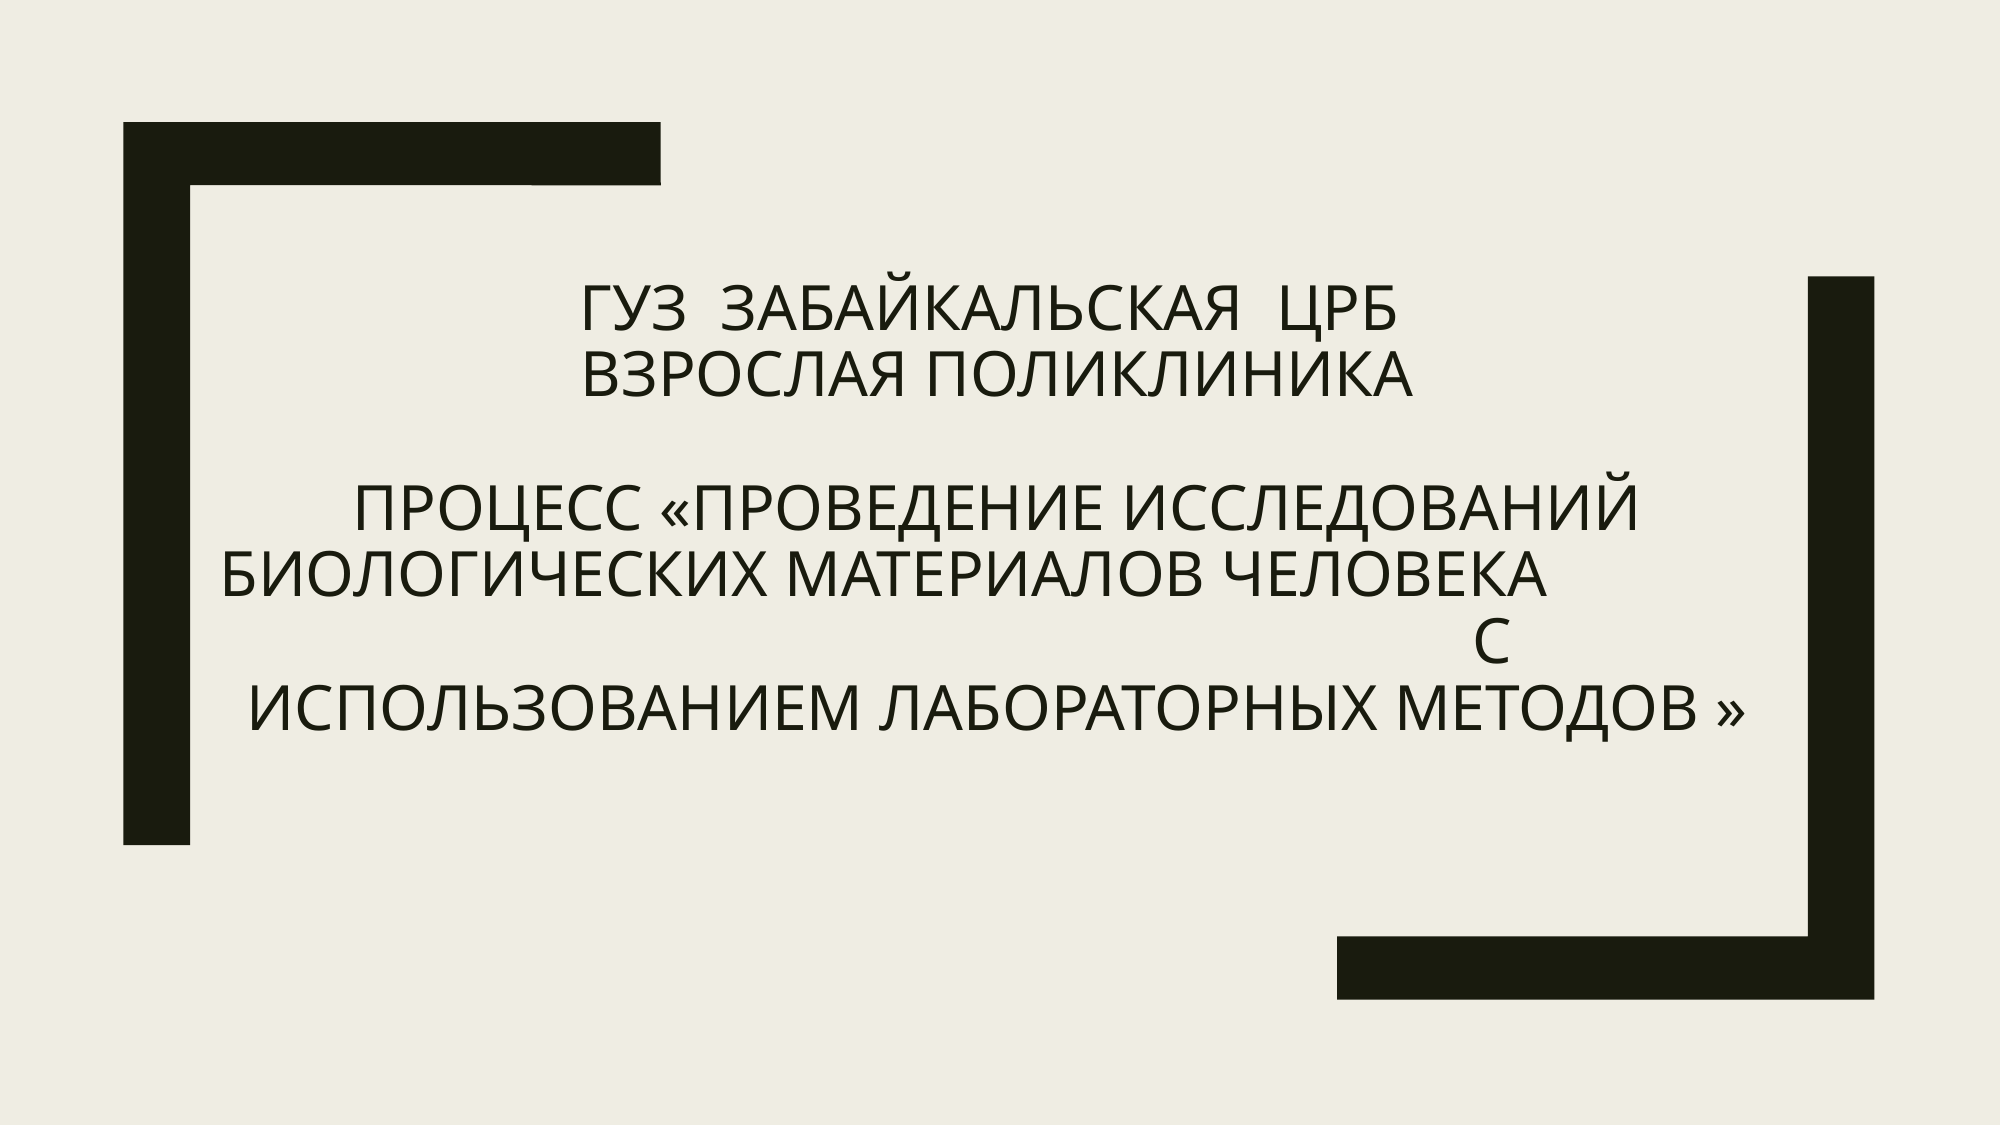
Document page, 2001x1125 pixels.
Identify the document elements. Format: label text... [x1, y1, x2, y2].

title ГУЗ Забайкальская ЦРБ взрослая поликлиника Процесс «Проведение исследований биологических материалов человека с использованием лабораторных методов » [196, 189, 1799, 932]
